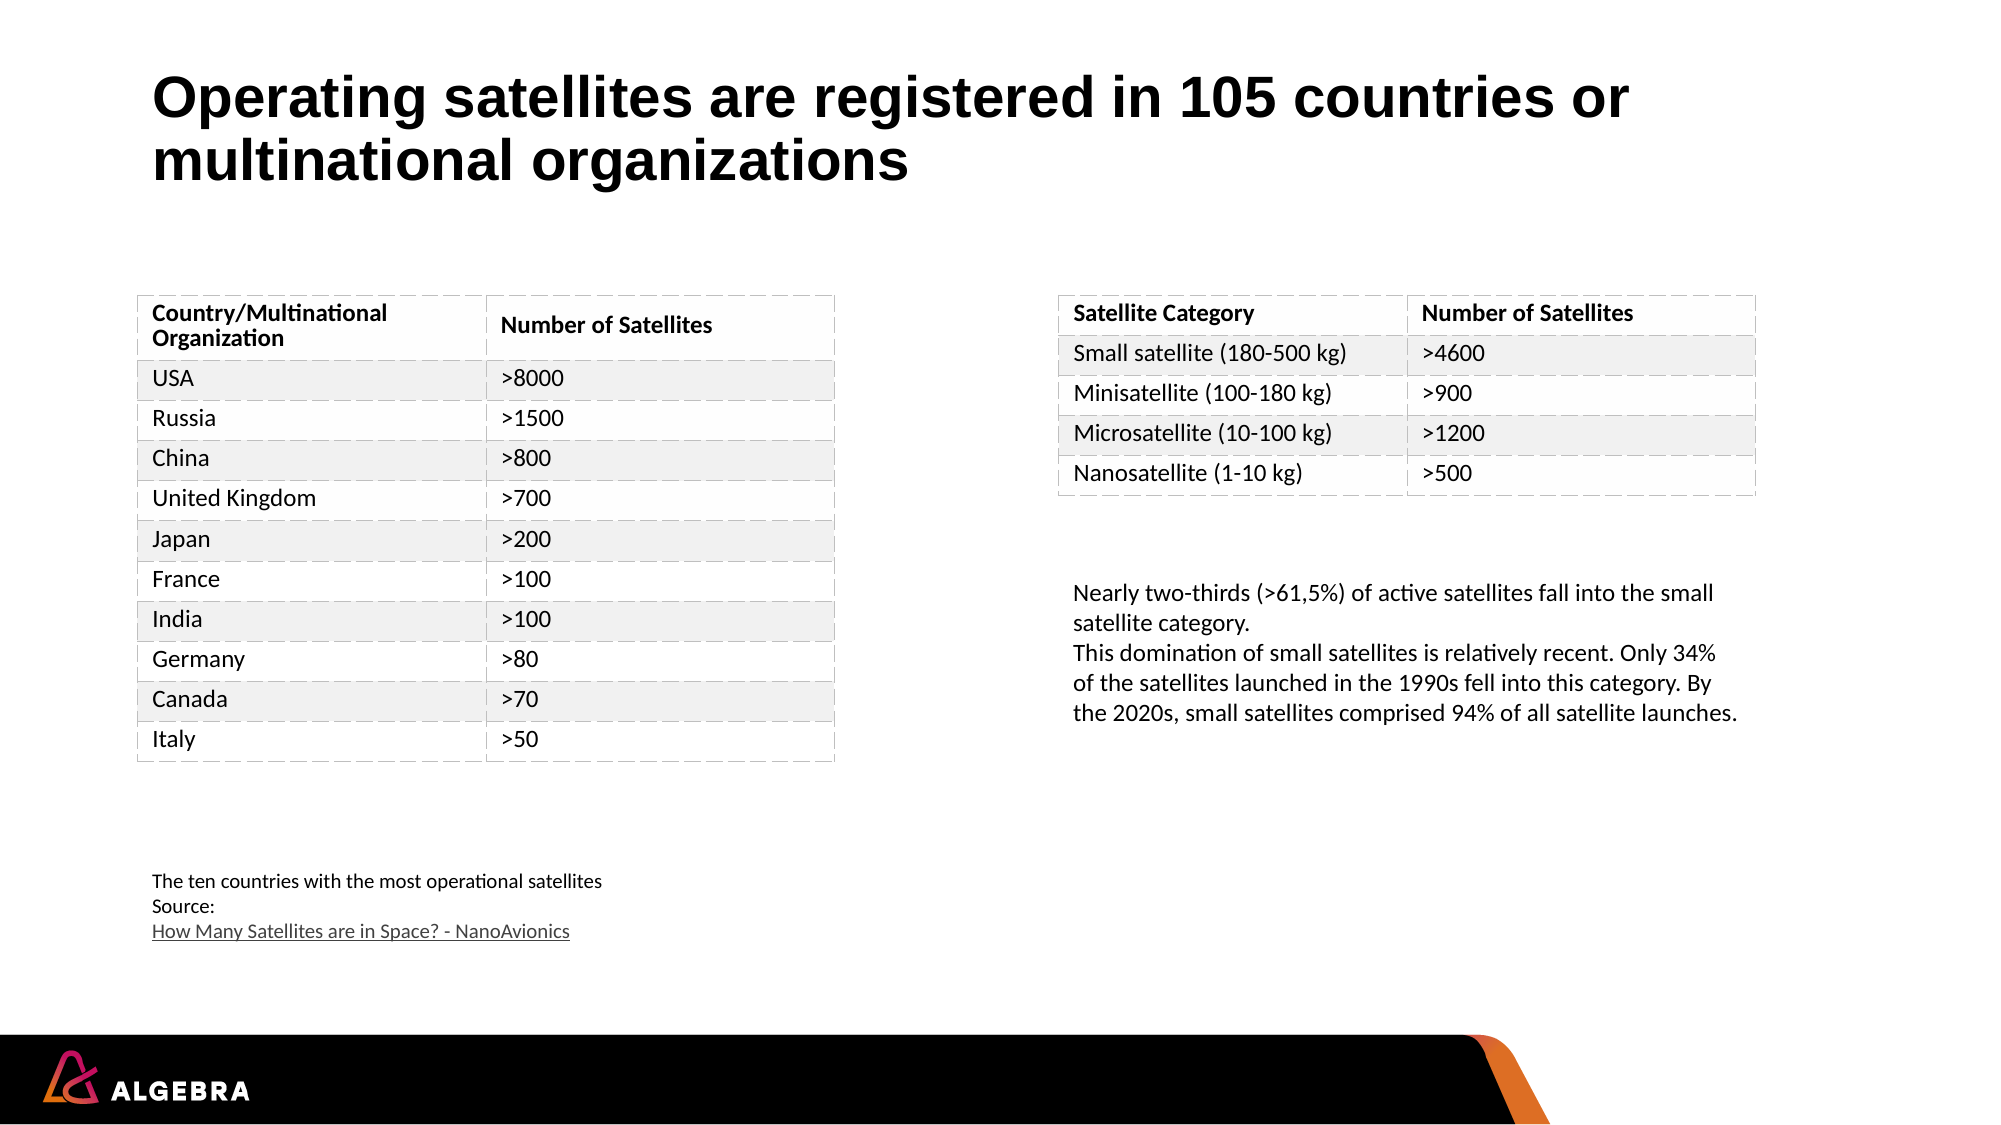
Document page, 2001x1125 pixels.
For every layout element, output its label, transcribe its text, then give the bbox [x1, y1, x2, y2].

table_header Number of Satellites [1407, 295, 1755, 335]
table_cell >8000 [486, 360, 834, 400]
table_cell >4600 [1407, 335, 1755, 375]
table_cell >900 [1407, 375, 1755, 415]
table_header Number of Satellites [486, 295, 834, 360]
table_cell Italy [137, 721, 486, 761]
table_header Country/Multinational Organization [137, 295, 486, 360]
table_cell >1500 [486, 400, 834, 440]
title Operating satellites are registered in 105 countries or multinational organizations [137, 59, 1863, 278]
table_header Satellite Category [1059, 295, 1407, 335]
table_cell >500 [1407, 455, 1755, 495]
table_cell >200 [486, 521, 834, 561]
table_cell Canada [137, 681, 486, 721]
table_cell USA [137, 360, 486, 400]
table_cell >700 [486, 481, 834, 521]
table_cell Germany [137, 641, 486, 681]
table_cell Small satellite (180-500 kg) [1059, 335, 1407, 375]
table_cell Nanosatellite (1-10 kg) [1059, 455, 1407, 495]
text_box The ten countries with the most operational satellites Source: How Many Satellites are in Space? - NanoAvionics [137, 860, 774, 933]
table_cell Russia [137, 400, 486, 440]
table_cell Japan [137, 521, 486, 561]
table_cell >100 [486, 601, 834, 641]
table_cell China [137, 440, 486, 481]
text_box Nearly two-thirds (>61,5%) of active satellites fall into the small satellite category. This domination of small satellites is relatively recent. Only 34% of the satellites launched in the 1990s fell into this category. By the 2020s, small satellites comprised 94% of all satellite launches. [1058, 569, 1756, 782]
table_cell Minisatellite (100-180 kg) [1059, 375, 1407, 415]
table_cell Microsatellite (10-100 kg) [1059, 415, 1407, 455]
picture [0, 1034, 1733, 1125]
table_cell >100 [486, 561, 834, 601]
table_cell >70 [486, 681, 834, 721]
table_cell >800 [486, 440, 834, 481]
table_cell >50 [486, 721, 834, 761]
table_cell >80 [486, 641, 834, 681]
table_cell France [137, 561, 486, 601]
table_cell India [137, 601, 486, 641]
table_cell >1200 [1407, 415, 1755, 455]
table_cell United Kingdom [137, 481, 486, 521]
